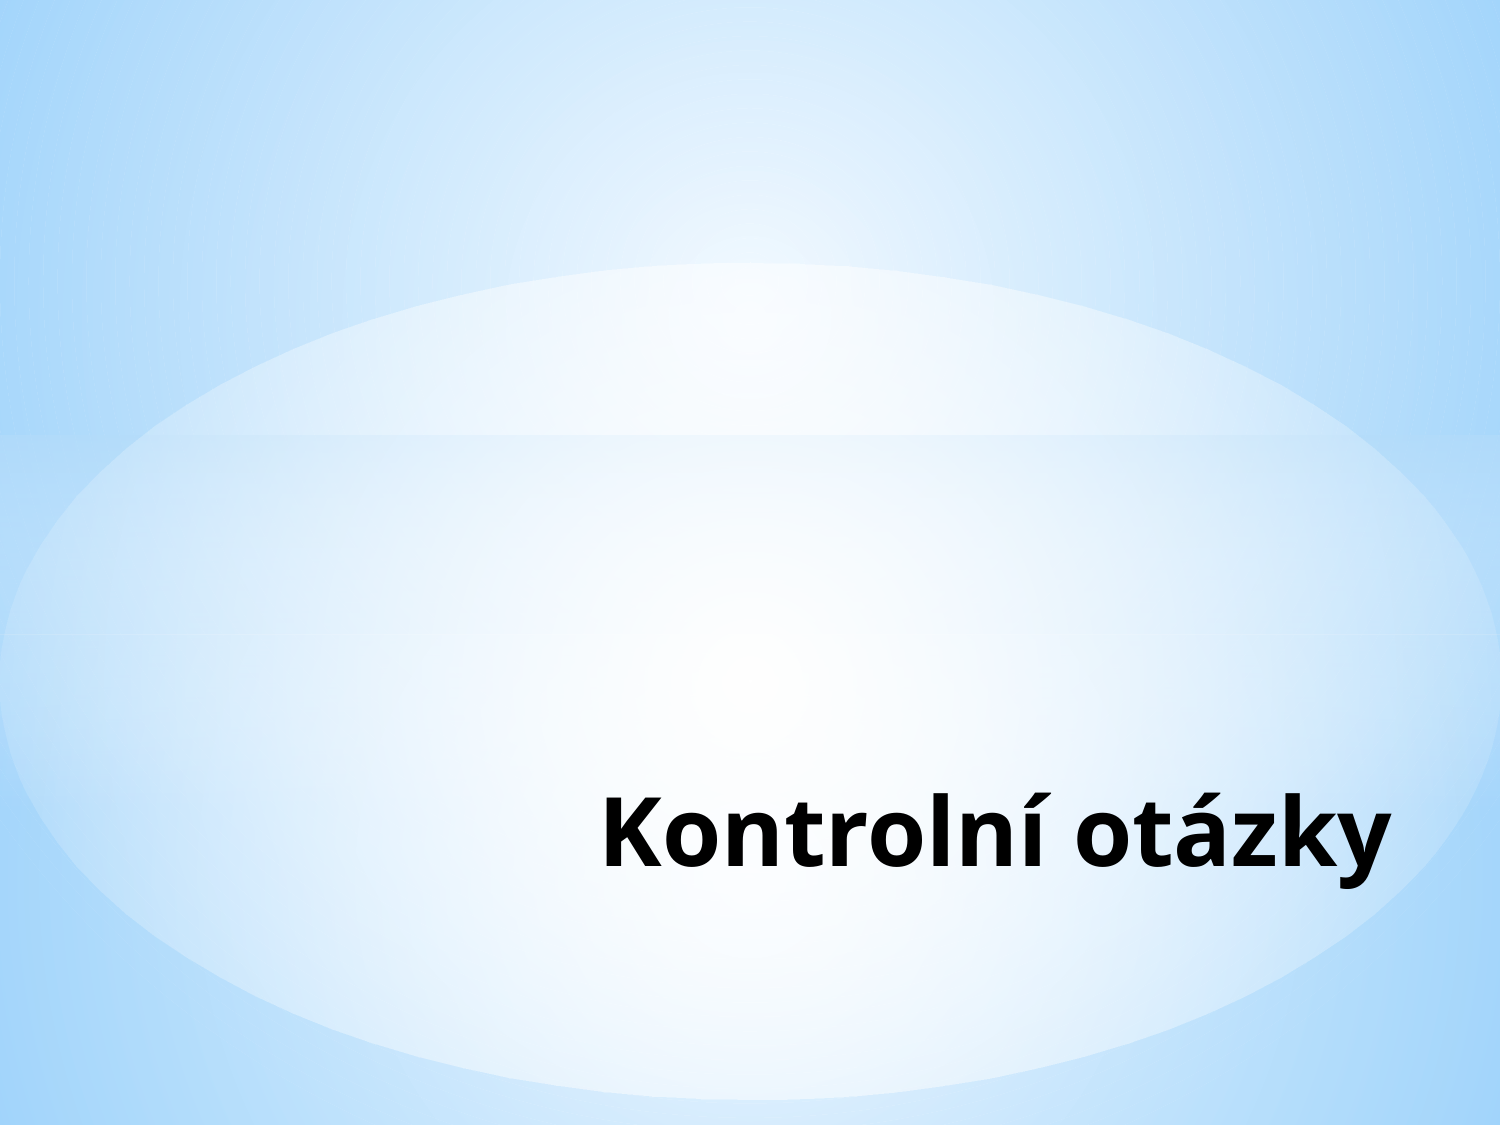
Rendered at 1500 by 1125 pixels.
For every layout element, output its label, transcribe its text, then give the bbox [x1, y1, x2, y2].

title Kontrolní otázky [230, 763, 1408, 1072]
